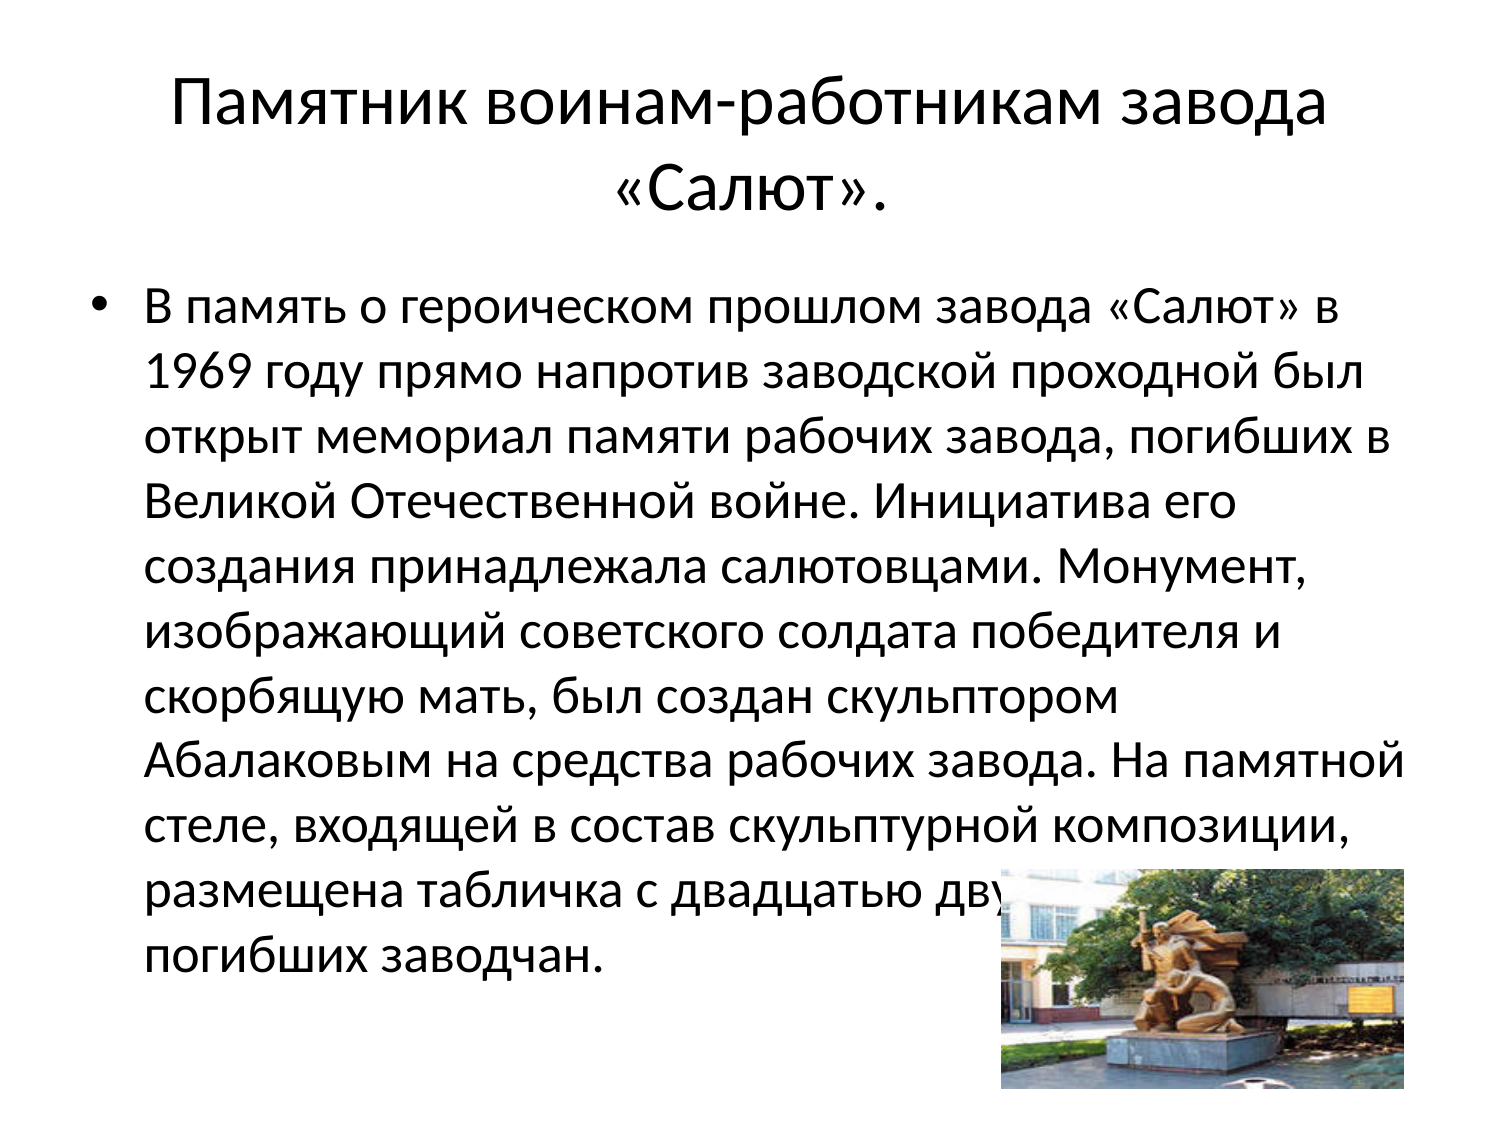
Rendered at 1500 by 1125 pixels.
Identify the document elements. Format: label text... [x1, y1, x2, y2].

picture [1001, 869, 1404, 1089]
list В память о героическом прошлом завода «Салют» в 1969 году прямо напротив заводской проходной был открыт мемориал памяти рабочих завода, погибших в Великой Отечественной войне. Инициатива его создания принадлежала салютовцами. Монумент, изображающий советского солдата победителя и скорбящую мать, был создан скульптором Абалаковым на средства рабочих завода. На памятной стеле, входящей в состав скульптурной композиции, размещена табличка с двадцатью двумя фамилиями погибших заводчан. [75, 262, 1425, 1005]
title Памятник воинам-работникам завода «Салют». [75, 45, 1425, 233]
